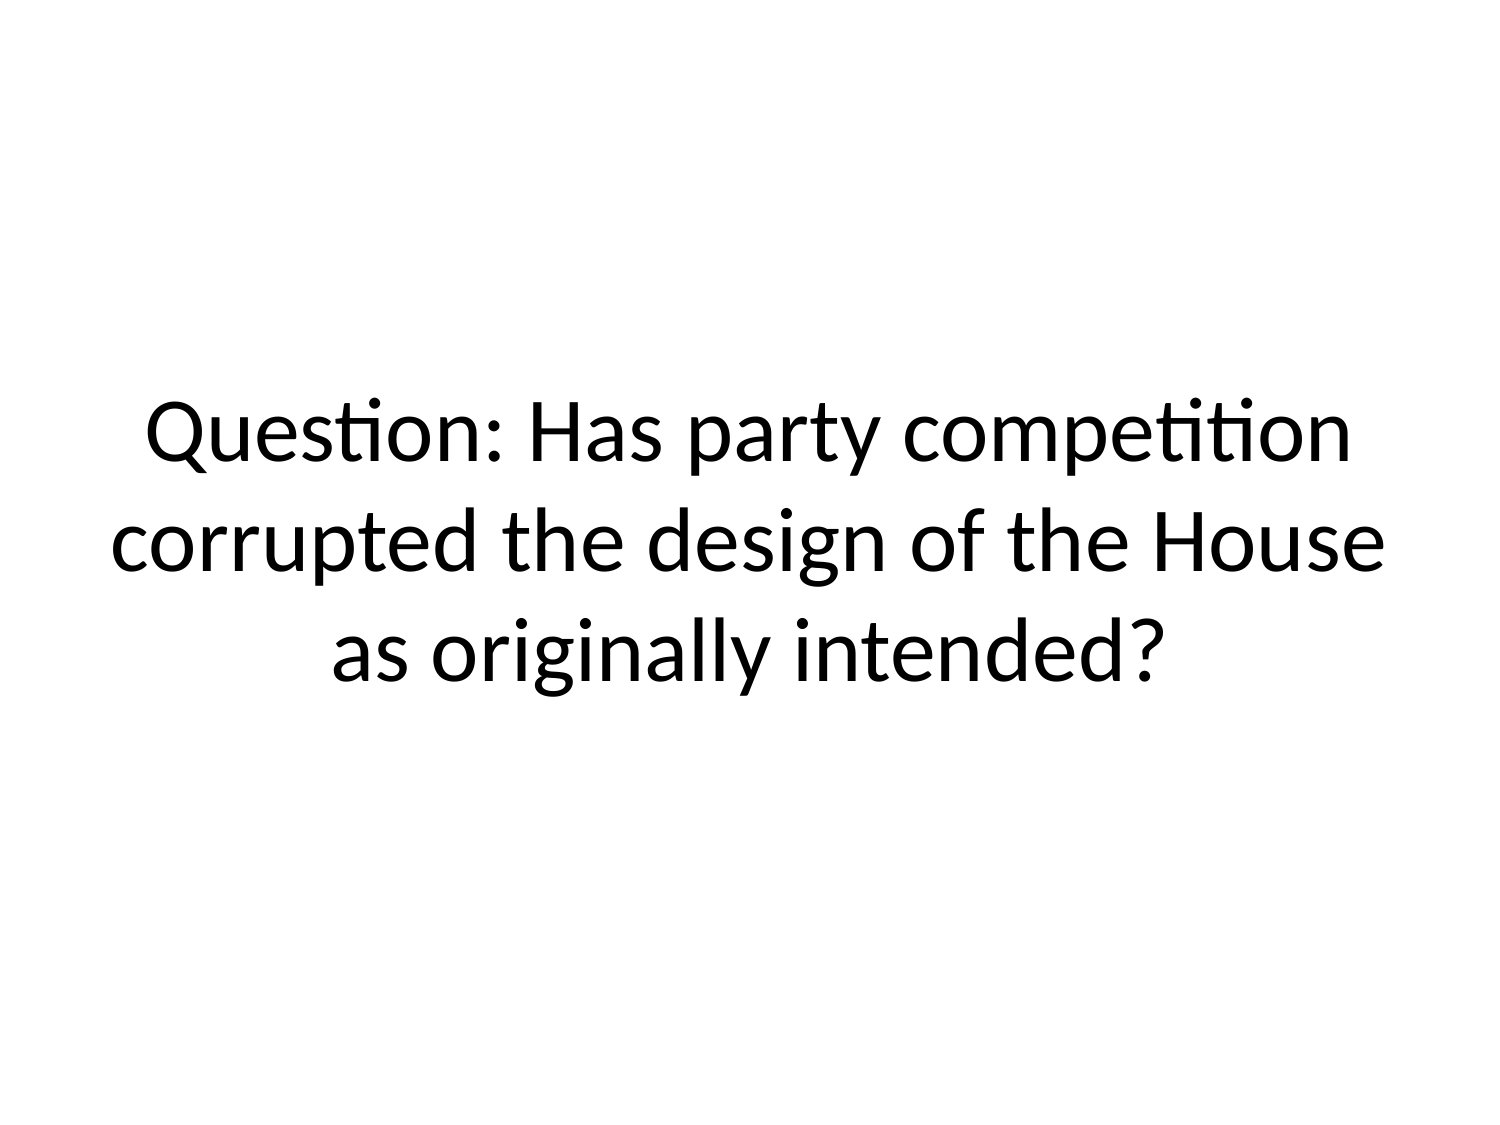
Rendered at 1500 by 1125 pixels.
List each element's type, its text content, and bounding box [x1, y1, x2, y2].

title Question: Has party competition corrupted the design of the House as originally intended? [74, 44, 1426, 1026]
